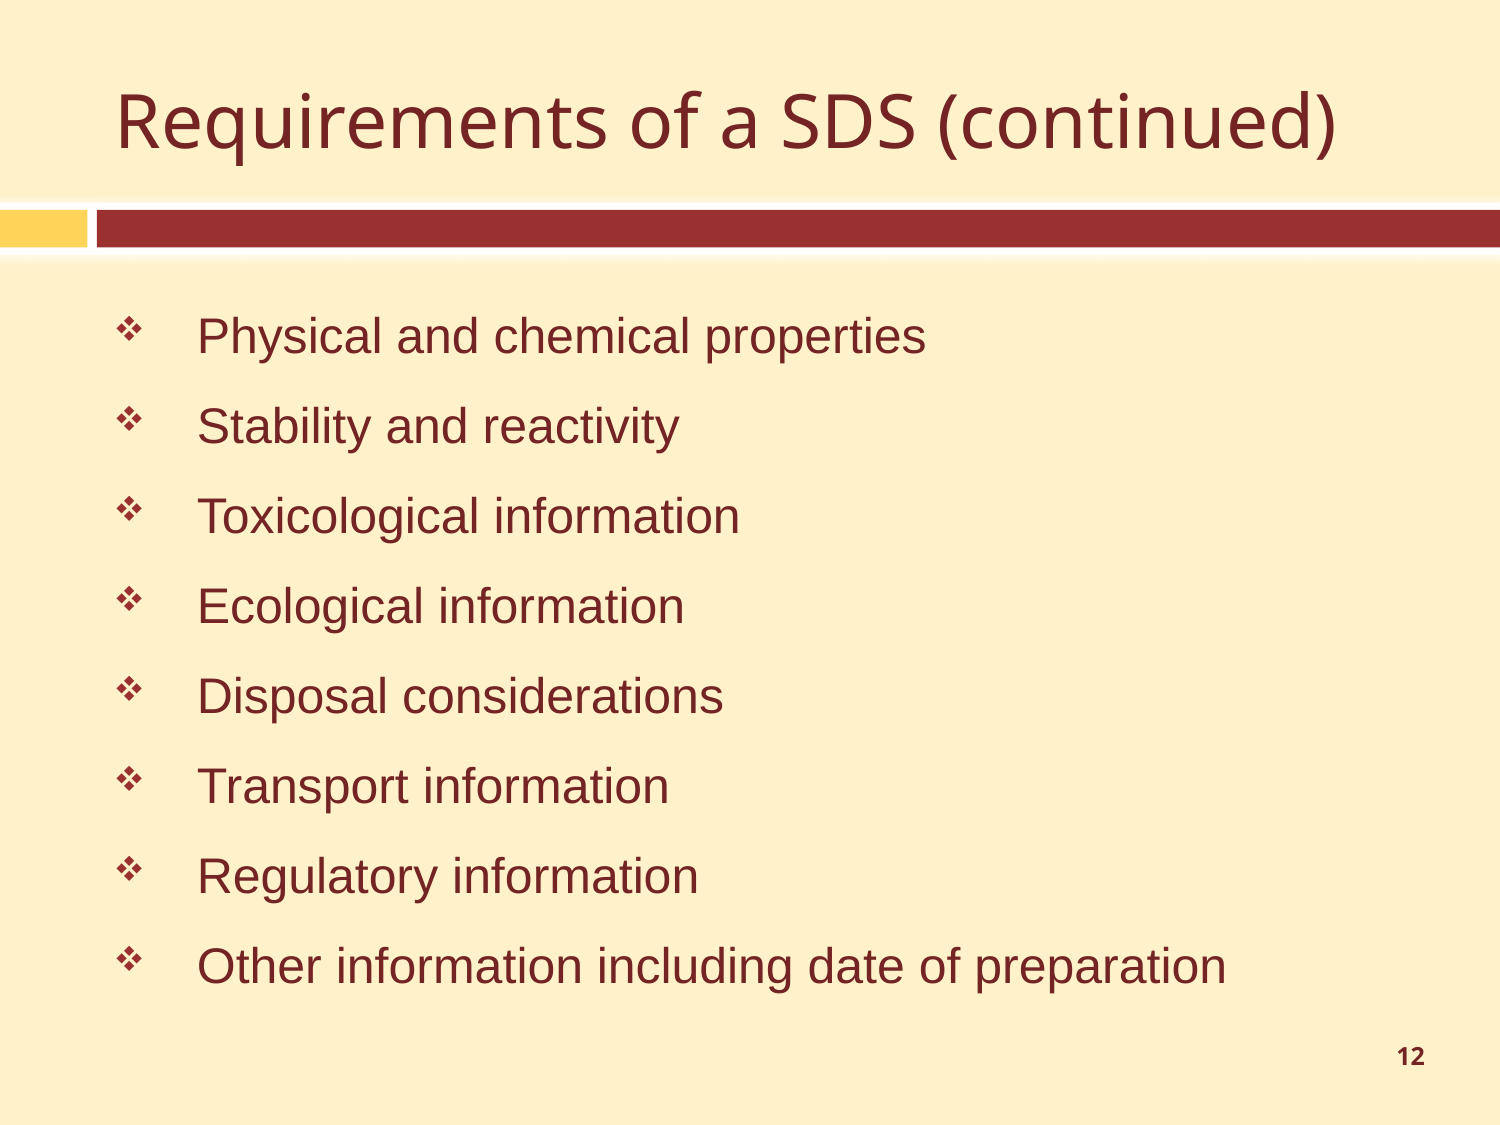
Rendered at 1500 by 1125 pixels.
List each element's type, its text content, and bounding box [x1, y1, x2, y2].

list Physical and chemical properties Stability and reactivity Toxicological information Ecological information Disposal considerations Transport information Regulatory information Other information including date of preparation [98, 265, 1433, 1011]
title Requirements of a SDS (continued) [99, 37, 1438, 200]
